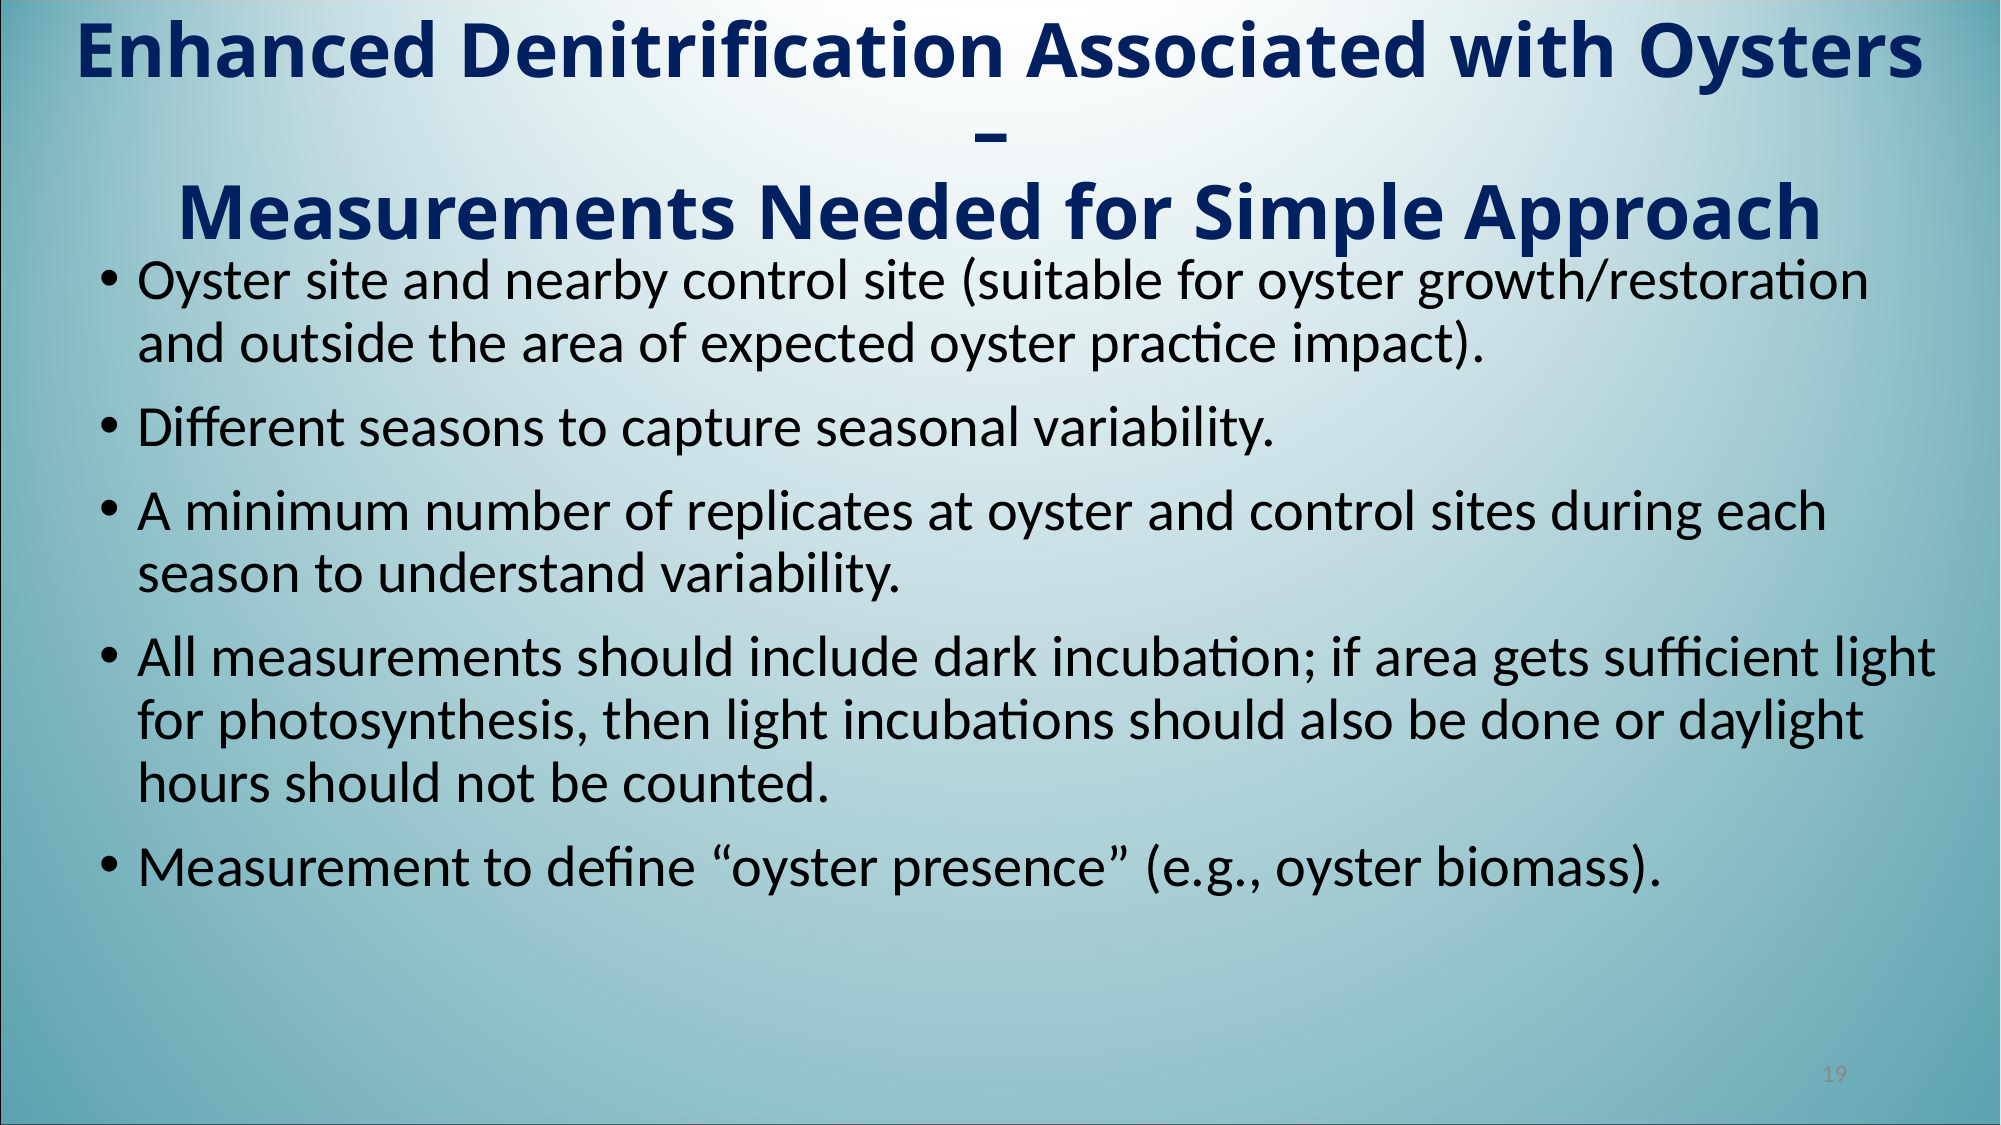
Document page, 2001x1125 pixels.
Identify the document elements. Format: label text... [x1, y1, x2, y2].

picture [0, 0, 2001, 1125]
list Oyster site and nearby control site (suitable for oyster growth/restoration and outside the area of expected oyster practice impact). Different seasons to capture seasonal variability. A minimum number of replicates at oyster and control sites during each season to understand variability. All measurements should include dark incubation; if area gets sufficient light for photosynthesis, then light incubations should also be done or daylight hours should not be counted. Measurement to define “oyster presence” (e.g., oyster biomass). [84, 242, 1968, 1080]
slide_number 19 [1412, 1042, 1863, 1103]
title Enhanced Denitrification Associated with Oysters – Measurements Needed for Simple Approach [33, 49, 1968, 219]
